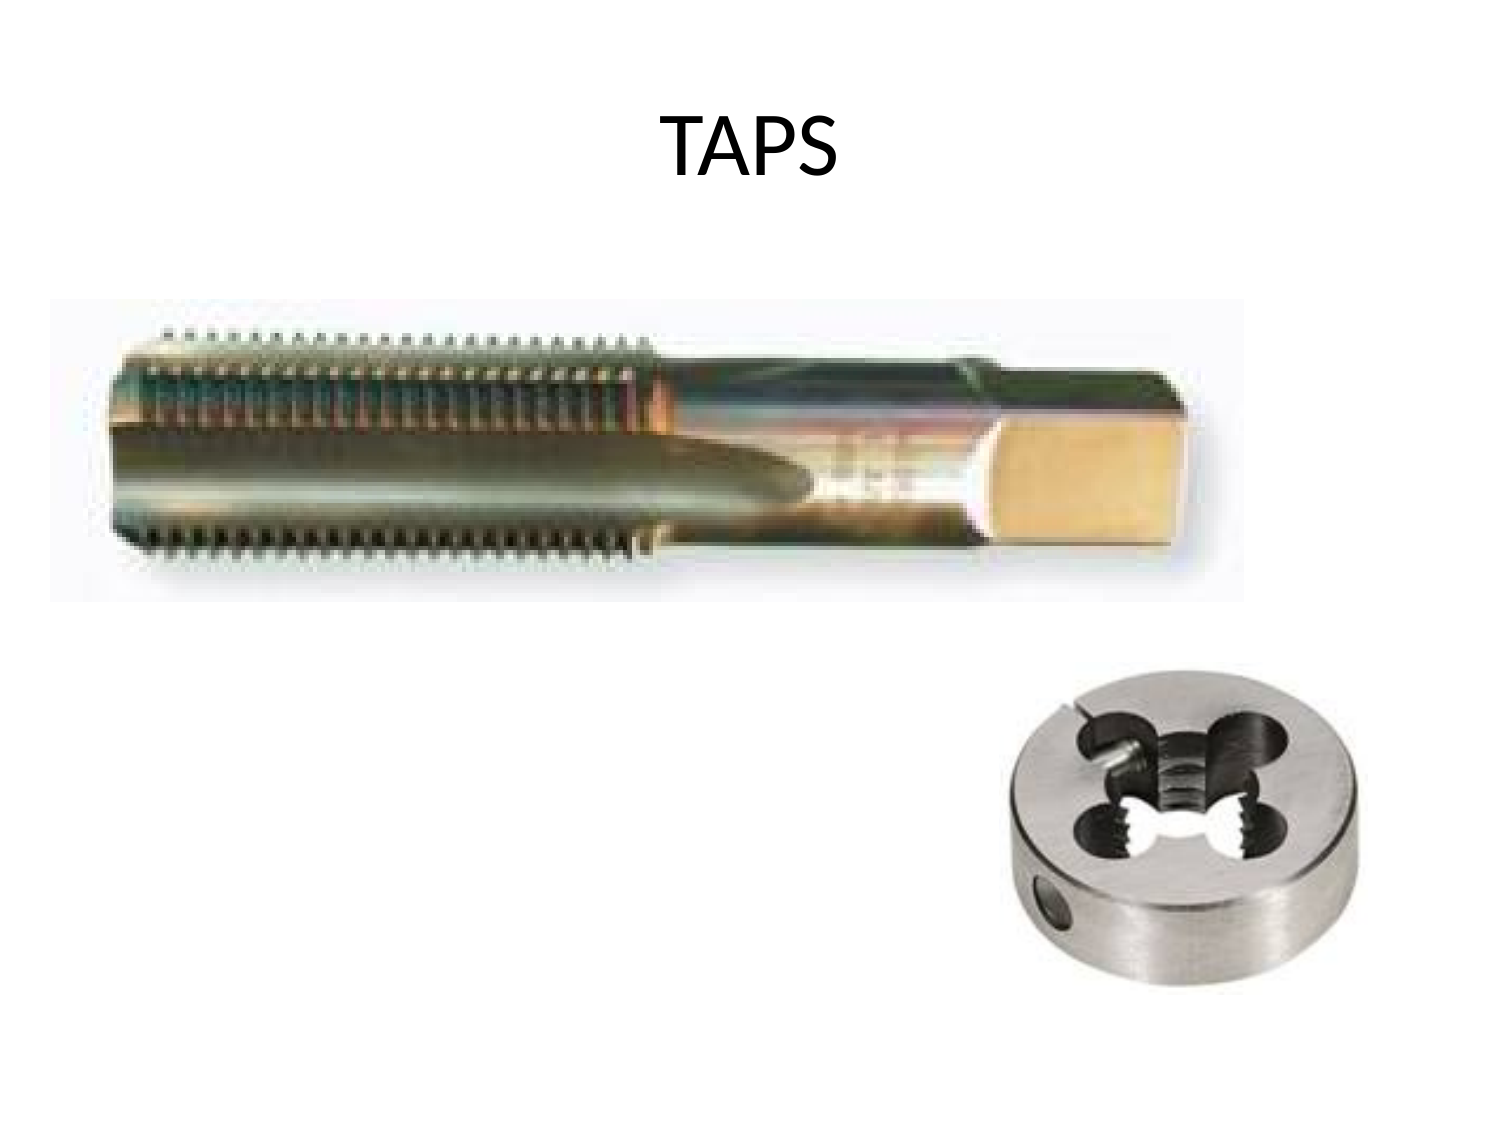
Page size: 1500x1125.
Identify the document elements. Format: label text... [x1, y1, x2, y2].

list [49, 299, 1245, 602]
title TAPS [75, 45, 1425, 233]
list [999, 662, 1368, 995]
